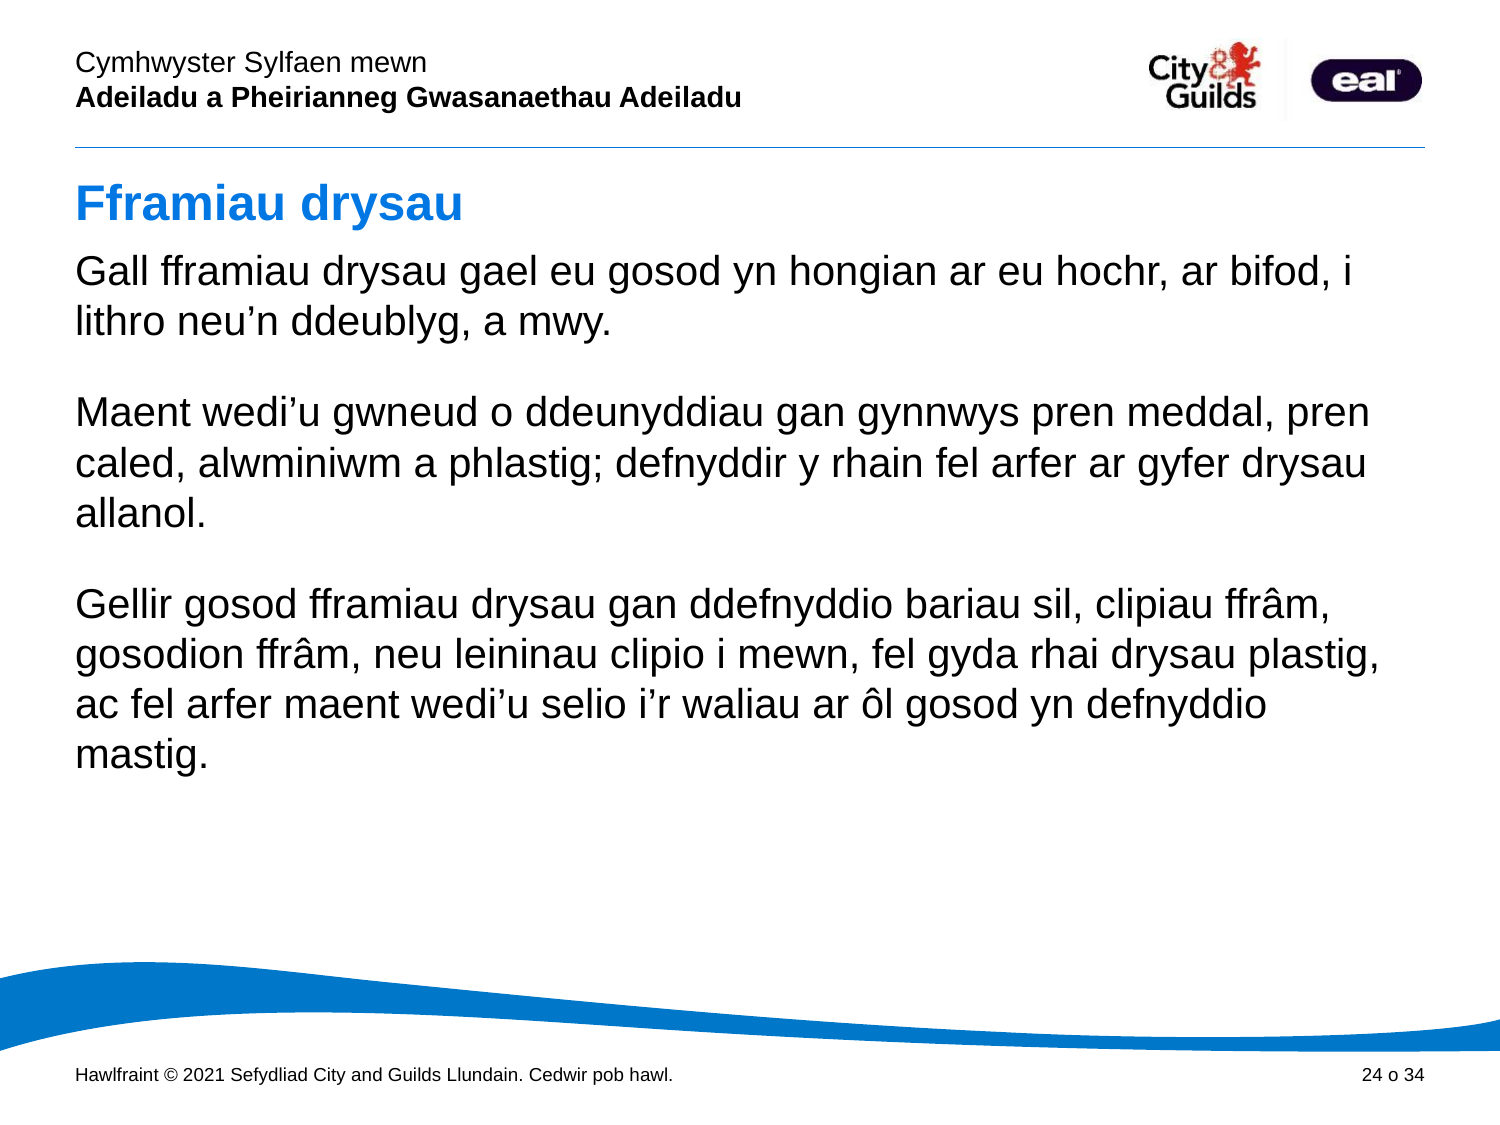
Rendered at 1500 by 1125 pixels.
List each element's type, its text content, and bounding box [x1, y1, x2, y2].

picture [1149, 38, 1422, 121]
title Fframiau drysau [74, 170, 1426, 234]
list Gall fframiau drysau gael eu gosod yn hongian ar eu hochr, ar bifod, i lithro neu’n ddeublyg, a mwy. Maent wedi’u gwneud o ddeunyddiau gan gynnwys pren meddal, pren caled, alwminiwm a phlastig; defnyddir y rhain fel arfer ar gyfer drysau allanol. Gellir gosod fframiau drysau gan ddefnyddio bariau sil, clipiau ffrâm, gosodion ffrâm, neu leininau clipio i mewn, fel gyda rhai drysau plastig, ac fel arfer maent wedi’u selio i’r waliau ar ôl gosod yn defnyddio mastig. [74, 243, 1400, 1037]
